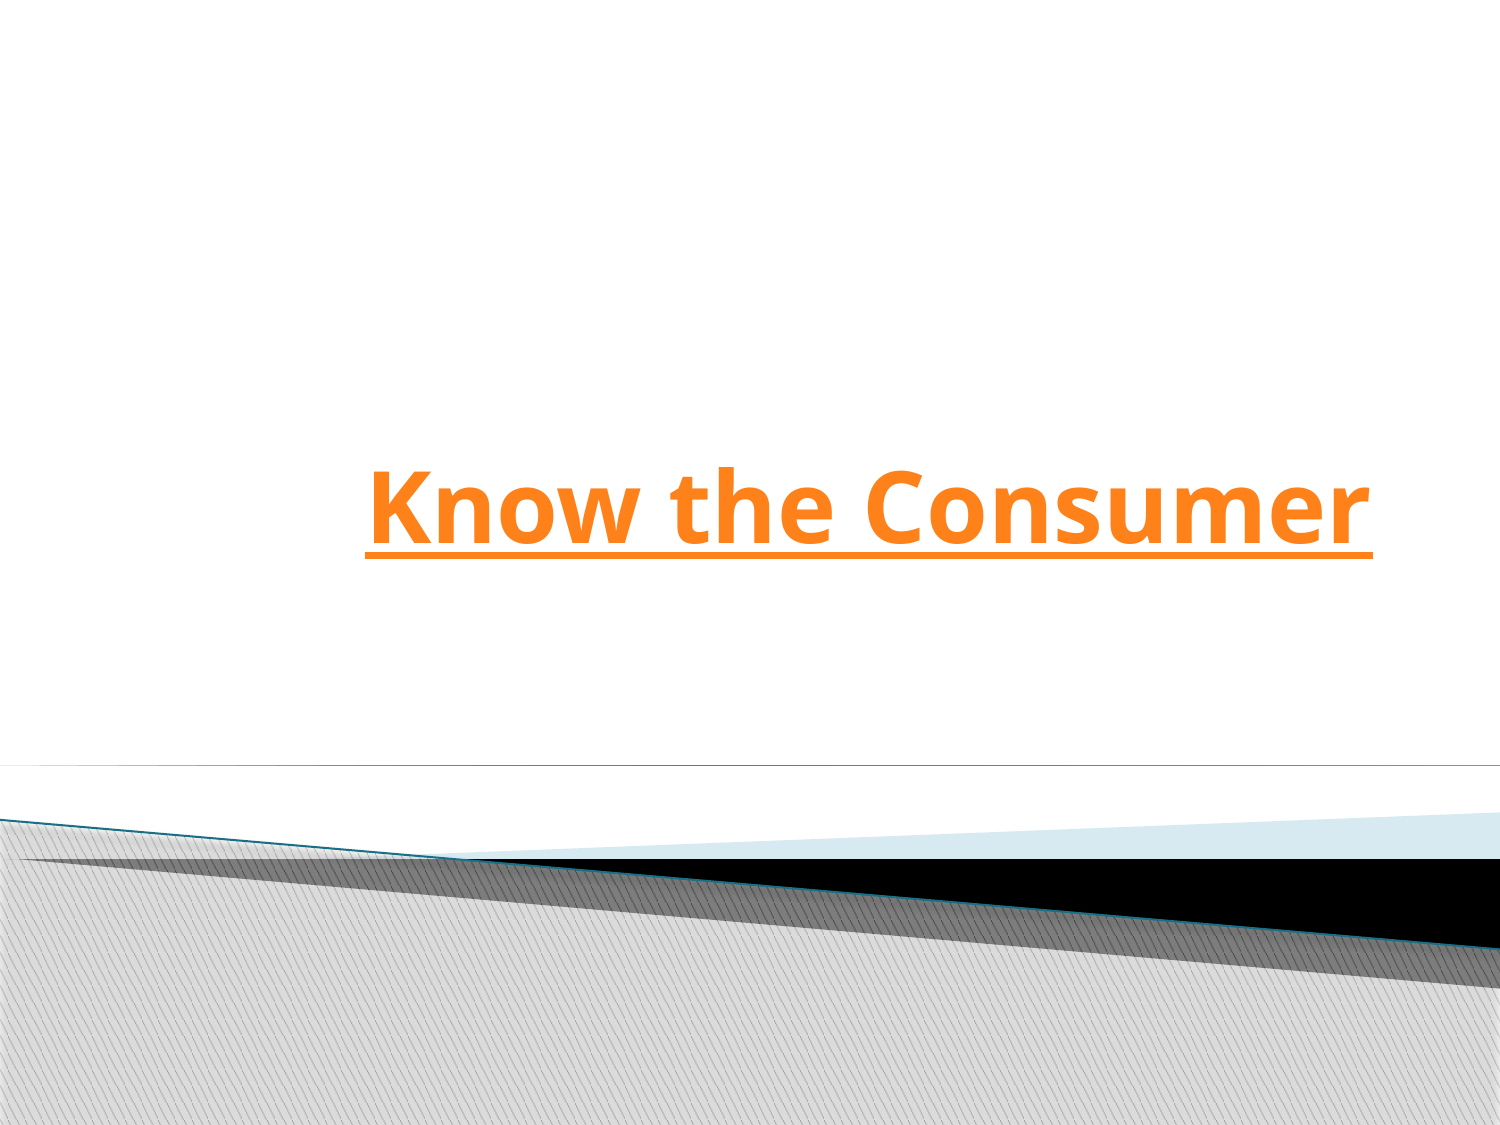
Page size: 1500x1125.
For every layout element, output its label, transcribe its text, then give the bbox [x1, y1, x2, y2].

picture [5, 859, 1500, 989]
title Know the Consumer [112, 287, 1388, 588]
